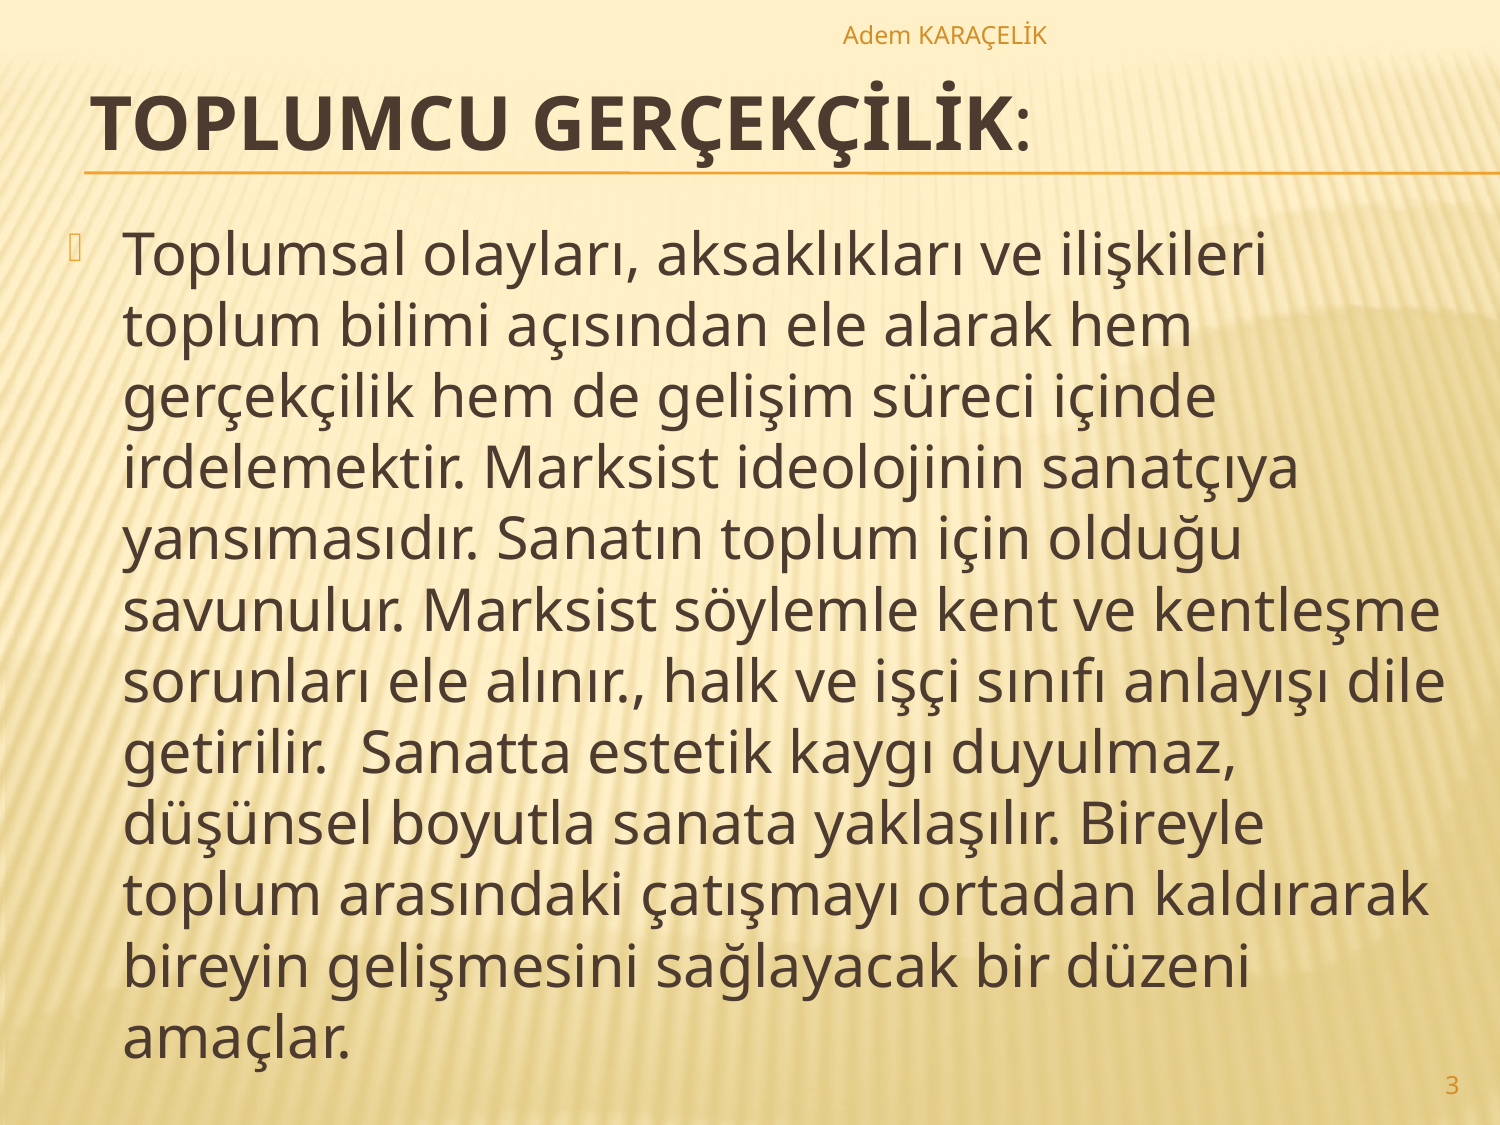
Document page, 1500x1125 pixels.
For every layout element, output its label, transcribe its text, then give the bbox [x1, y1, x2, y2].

slide_number 3 [1350, 1061, 1475, 1103]
title Toplumcu gerçekçilik: [75, 45, 1425, 197]
footer Adem KARAÇELİK [587, 12, 1063, 60]
list Toplumsal olayları, aksaklıkları ve ilişkileri toplum bilimi açısından ele alarak hem gerçekçilik hem de gelişim süreci içinde irdelemektir. Marksist ideolojinin sanatçıya yansımasıdır. Sanatın toplum için olduğu savunulur. Marksist söylemle kent ve kentleşme sorunları ele alınır., halk ve işçi sınıfı anlayışı dile getirilir. Sanatta estetik kaygı duyulmaz, düşünsel boyutla sanata yaklaşılır. Bireyle toplum arasındaki çatışmayı ortadan kaldırarak bireyin gelişmesini sağlayacak bir düzeni amaçlar. [52, 207, 1471, 1083]
